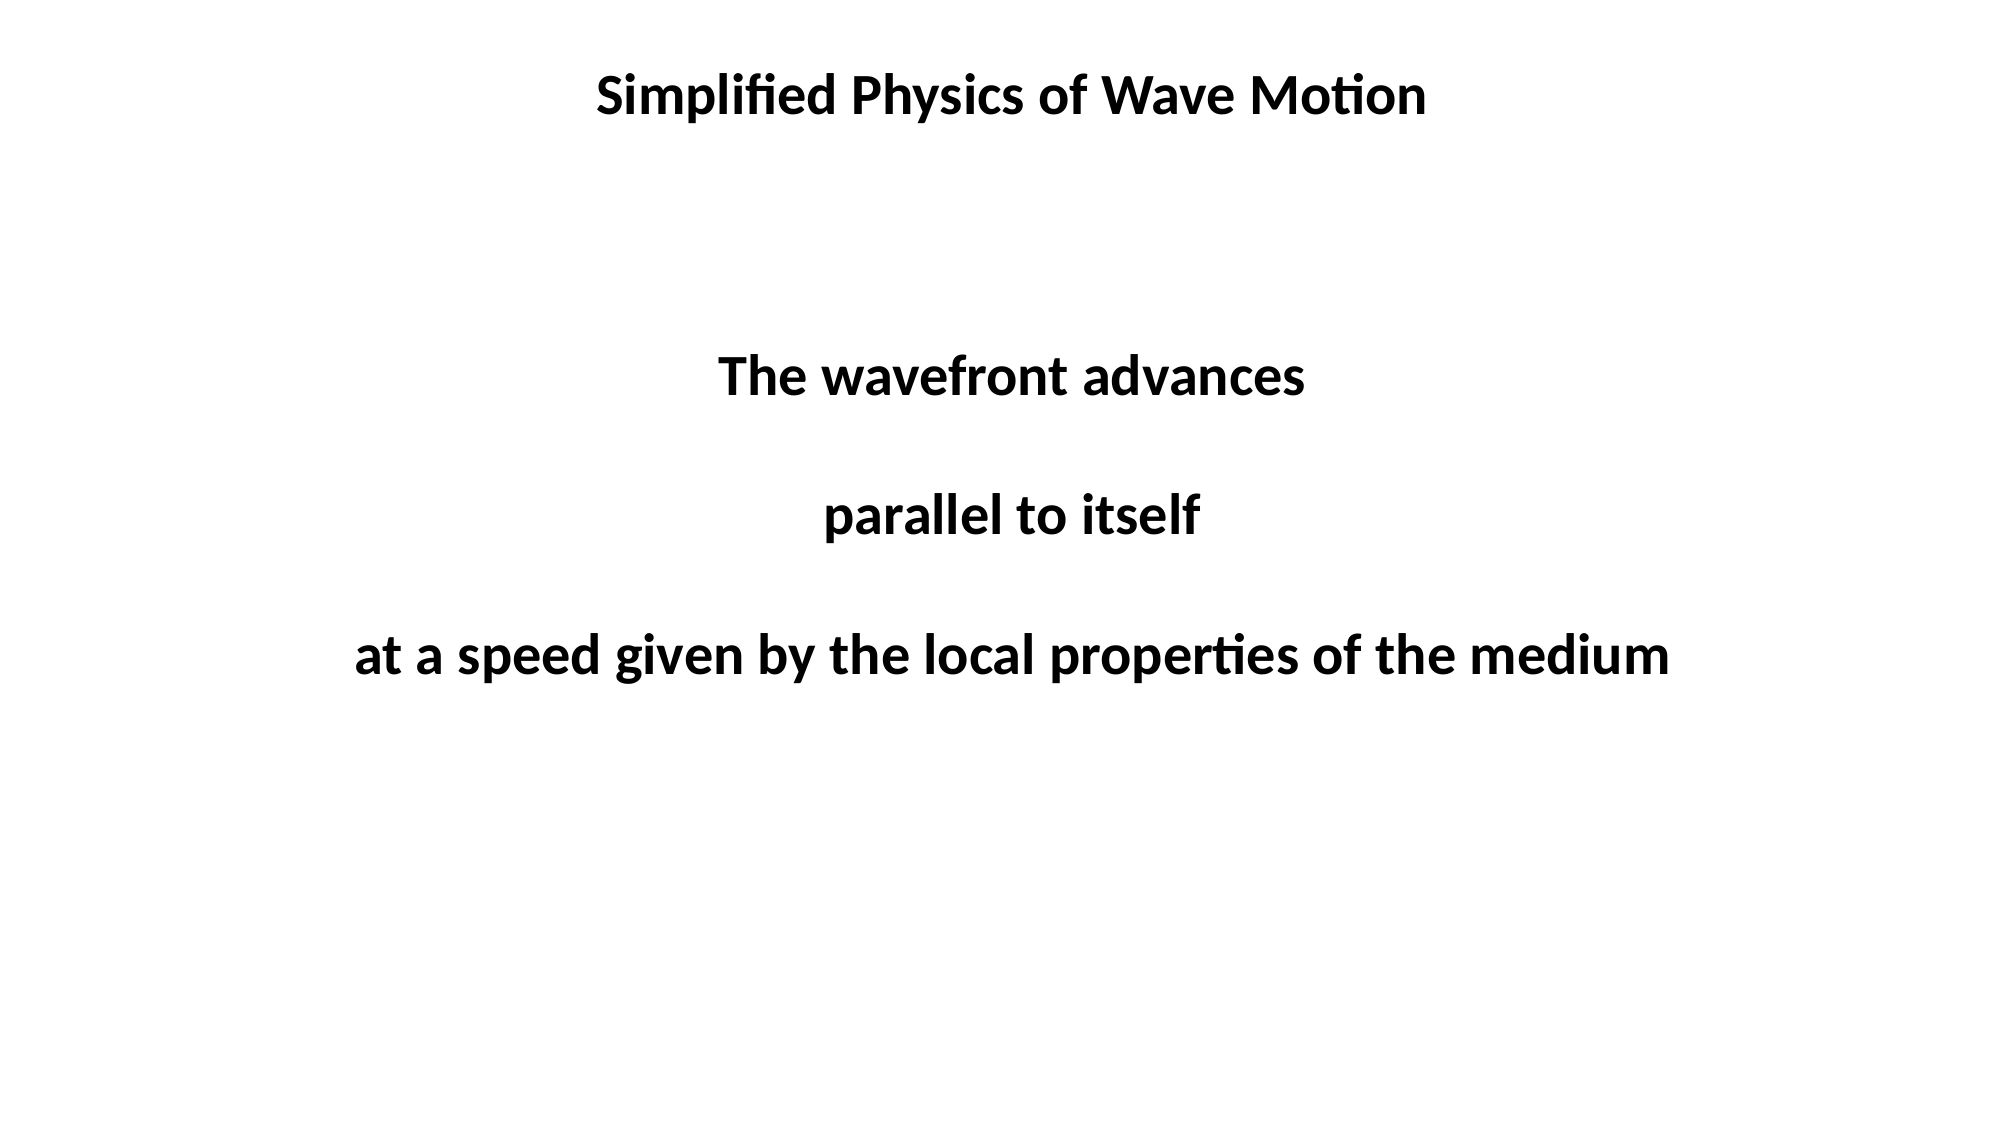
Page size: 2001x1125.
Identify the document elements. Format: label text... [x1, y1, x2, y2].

text_box Simplified Physics of Wave Motion The wavefront advances parallel to itself at a speed given by the local properties of the medium [126, 49, 1898, 764]
